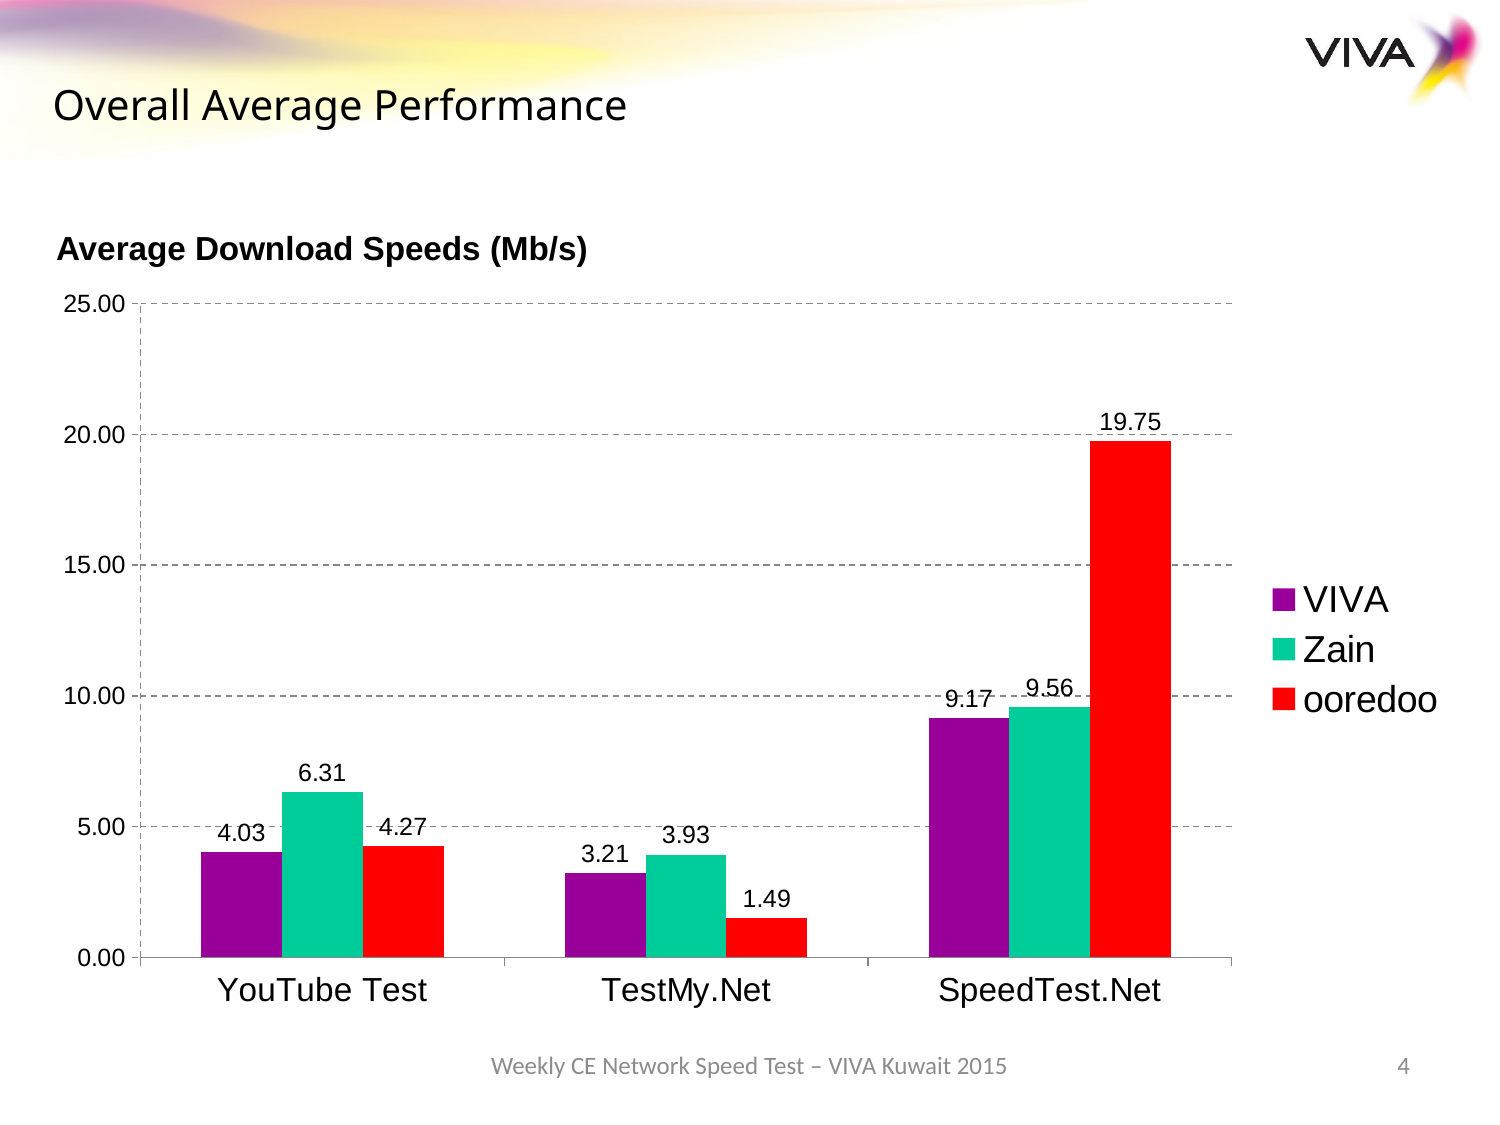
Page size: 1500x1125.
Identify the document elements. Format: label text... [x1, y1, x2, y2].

chart [34, 275, 1463, 1024]
text_box Average Download Speeds (Mb/s) [41, 219, 1093, 273]
text_box Weekly CE Network Speed Test – VIVA Kuwait 2015 [205, 1042, 1074, 1103]
text_box Overall Average Performance [37, 24, 1278, 184]
picture [0, 0, 1089, 160]
text_box 4 [1074, 1042, 1425, 1103]
picture [1300, 12, 1485, 105]
